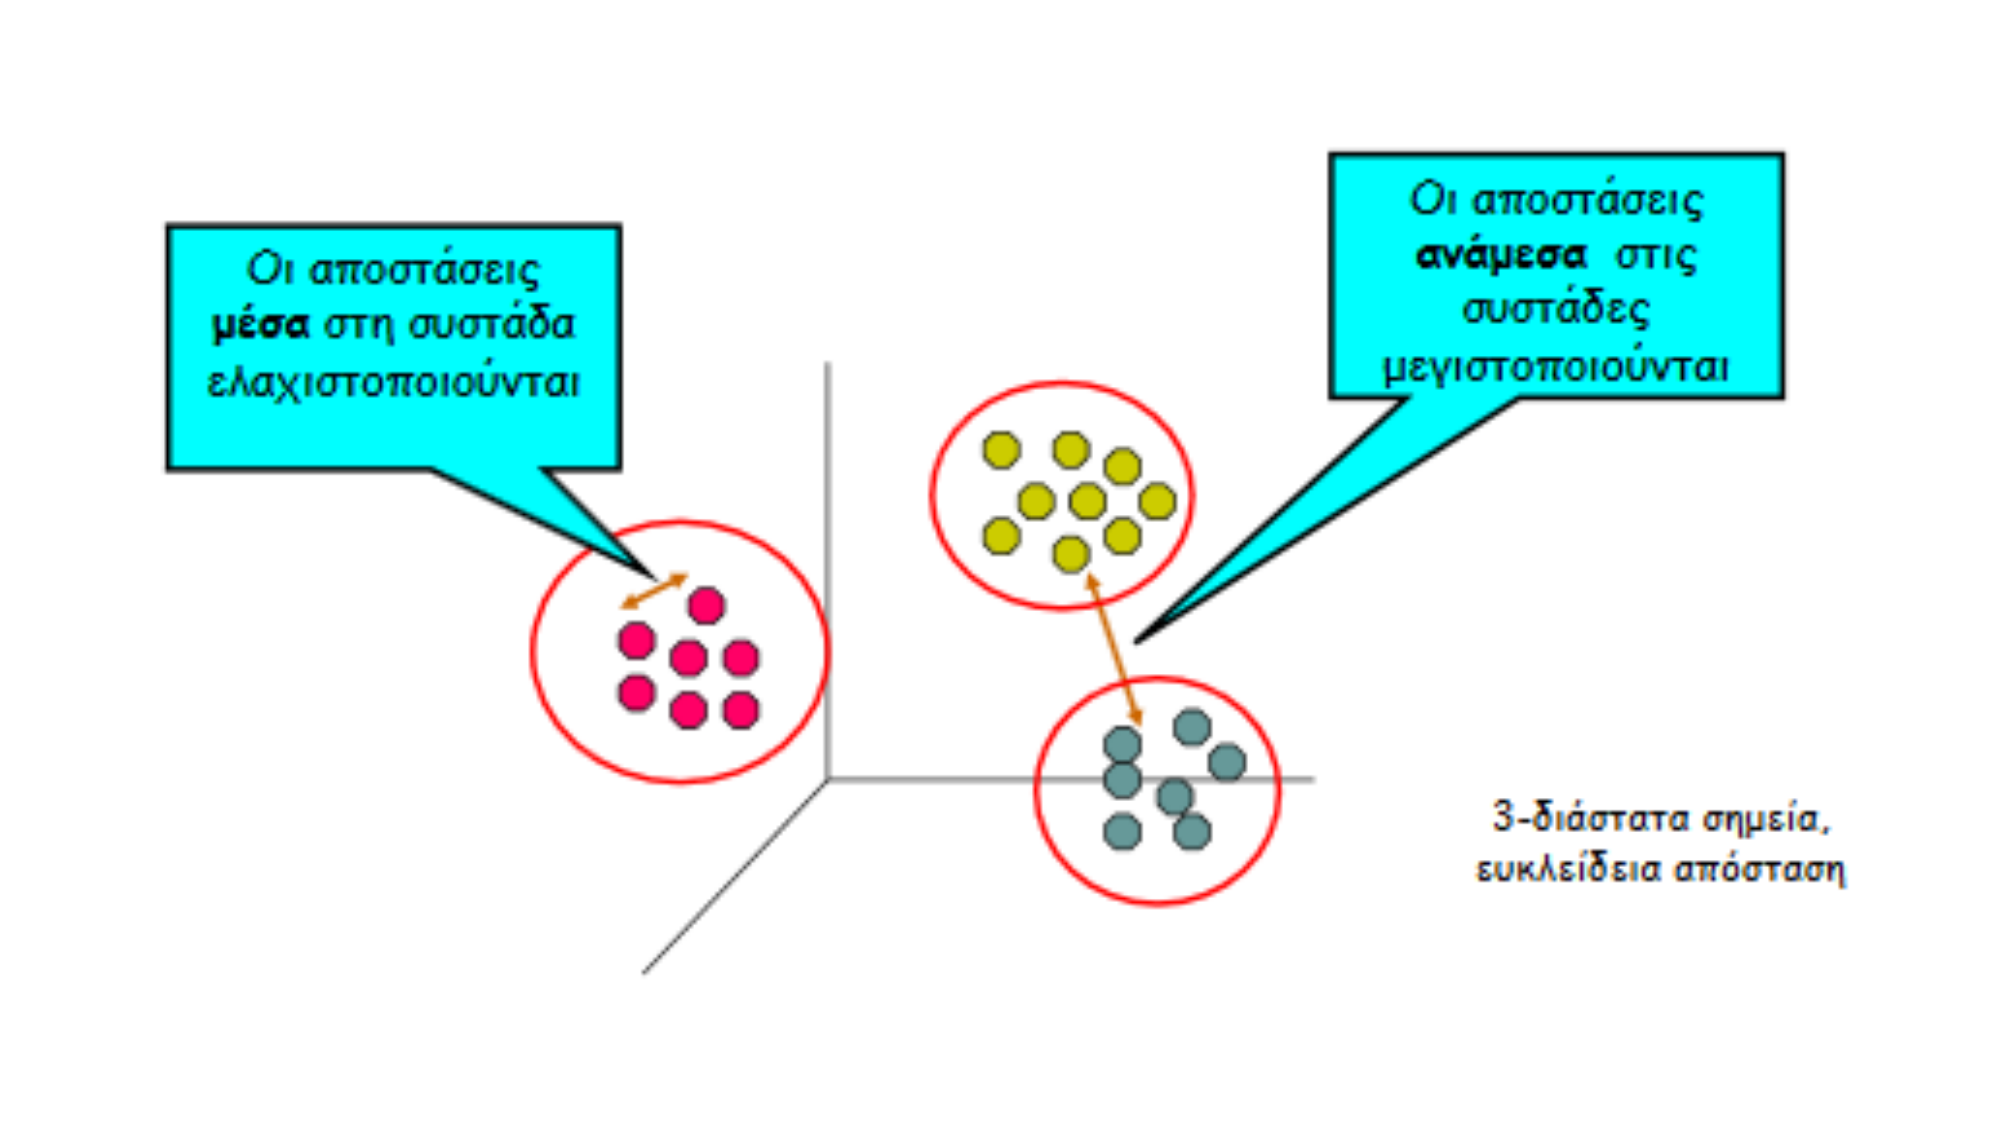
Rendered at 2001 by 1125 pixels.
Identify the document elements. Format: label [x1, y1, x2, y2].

list [104, 134, 1895, 991]
